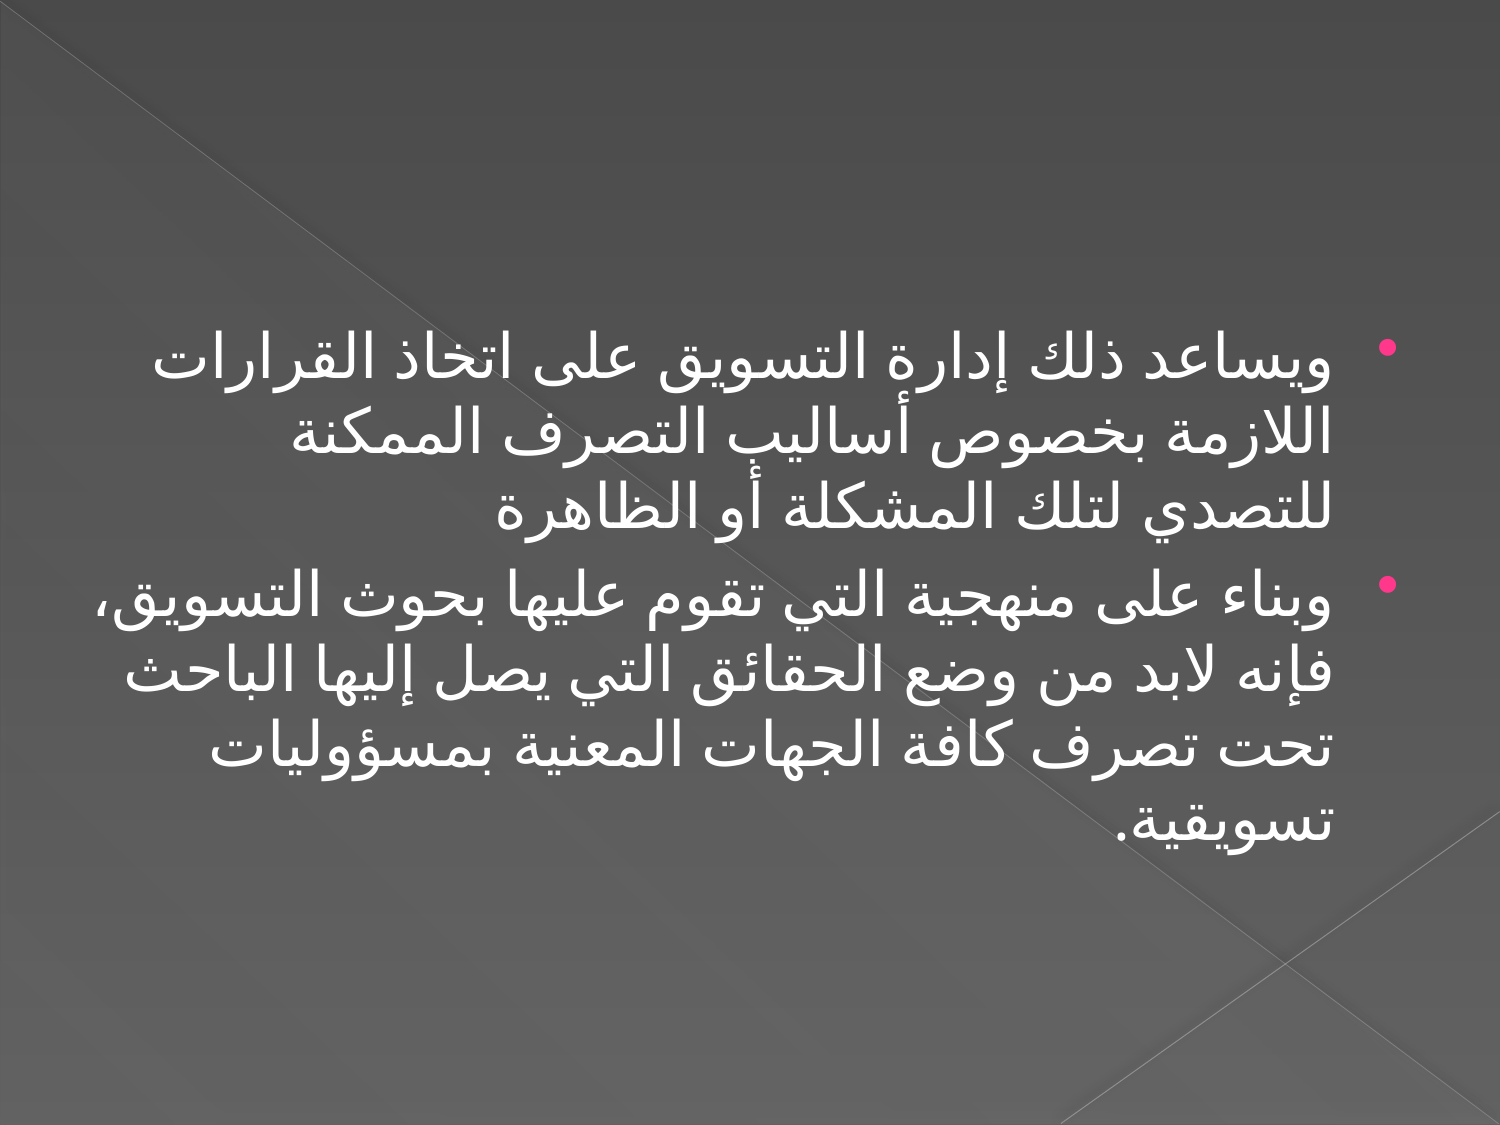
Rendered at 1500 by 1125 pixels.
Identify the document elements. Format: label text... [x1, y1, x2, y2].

list ويساعد ذلك إدارة التسويق على اتخاذ القرارات اللازمة بخصوص أساليب التصرف الممكنة للتصدي لتلك المشكلة أو الظاهرة وبناء على منهجية التي تقوم عليها بحوث التسويق، فإنه لابد من وضع الحقائق التي يصل إليها الباحث تحت تصرف كافة الجهات المعنية بمسؤوليات تسويقية. [75, 308, 1425, 1059]
